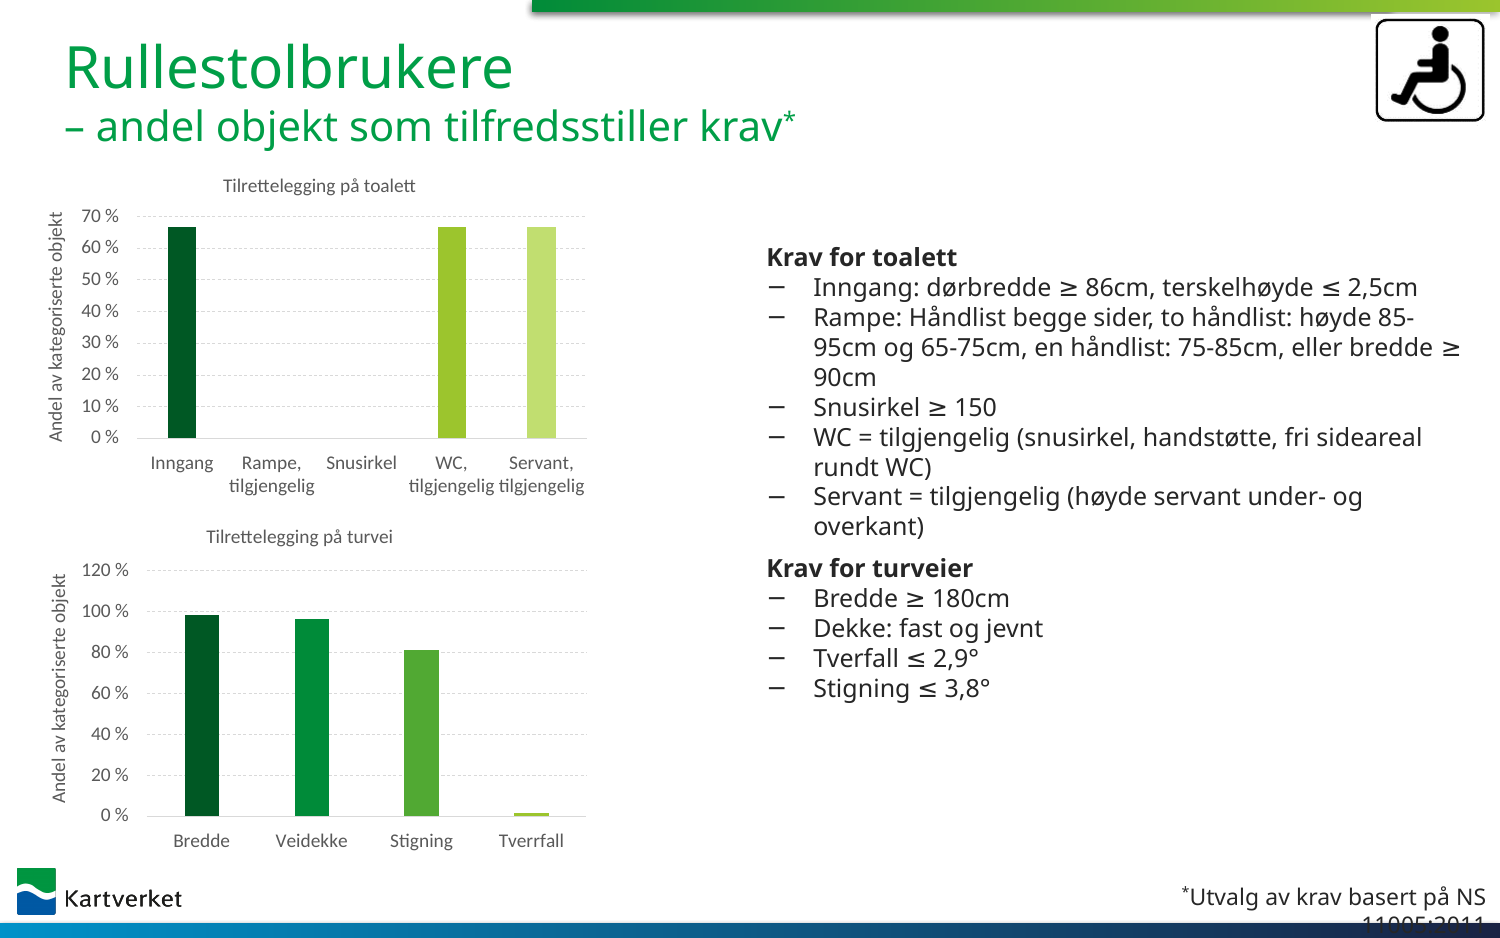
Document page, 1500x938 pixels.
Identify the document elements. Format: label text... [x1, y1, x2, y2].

text_box Krav for toalett Inngang: dørbredde ≥ 86cm, terskelhøyde ≤ 2,5cm Rampe: Håndlist begge sider, to håndlist: høyde 85-95cm og 65-75cm, en håndlist: 75-85cm, eller bredde ≥ 90cm Snusirkel ≥ 150 WC = tilgjengelig (snusirkel, handstøtte, fri sideareal rundt WC) Servant = tilgjengelig (høyde servant under- og overkant) [751, 234, 1483, 545]
picture [41, 520, 598, 859]
picture [1371, 13, 1491, 127]
text_box *Utvalg av krav basert på NS 11005:2011 [1068, 873, 1500, 938]
text_box Krav for turveier Bredde ≥ 180cm Dekke: fast og jevnt Tverfall ≤ 2,9° Stigning ≤ 3,8° [751, 545, 1483, 710]
picture [41, 166, 598, 505]
text_box Rullestolbrukere – andel objekt som tilfredsstiller krav* [49, 14, 1431, 158]
